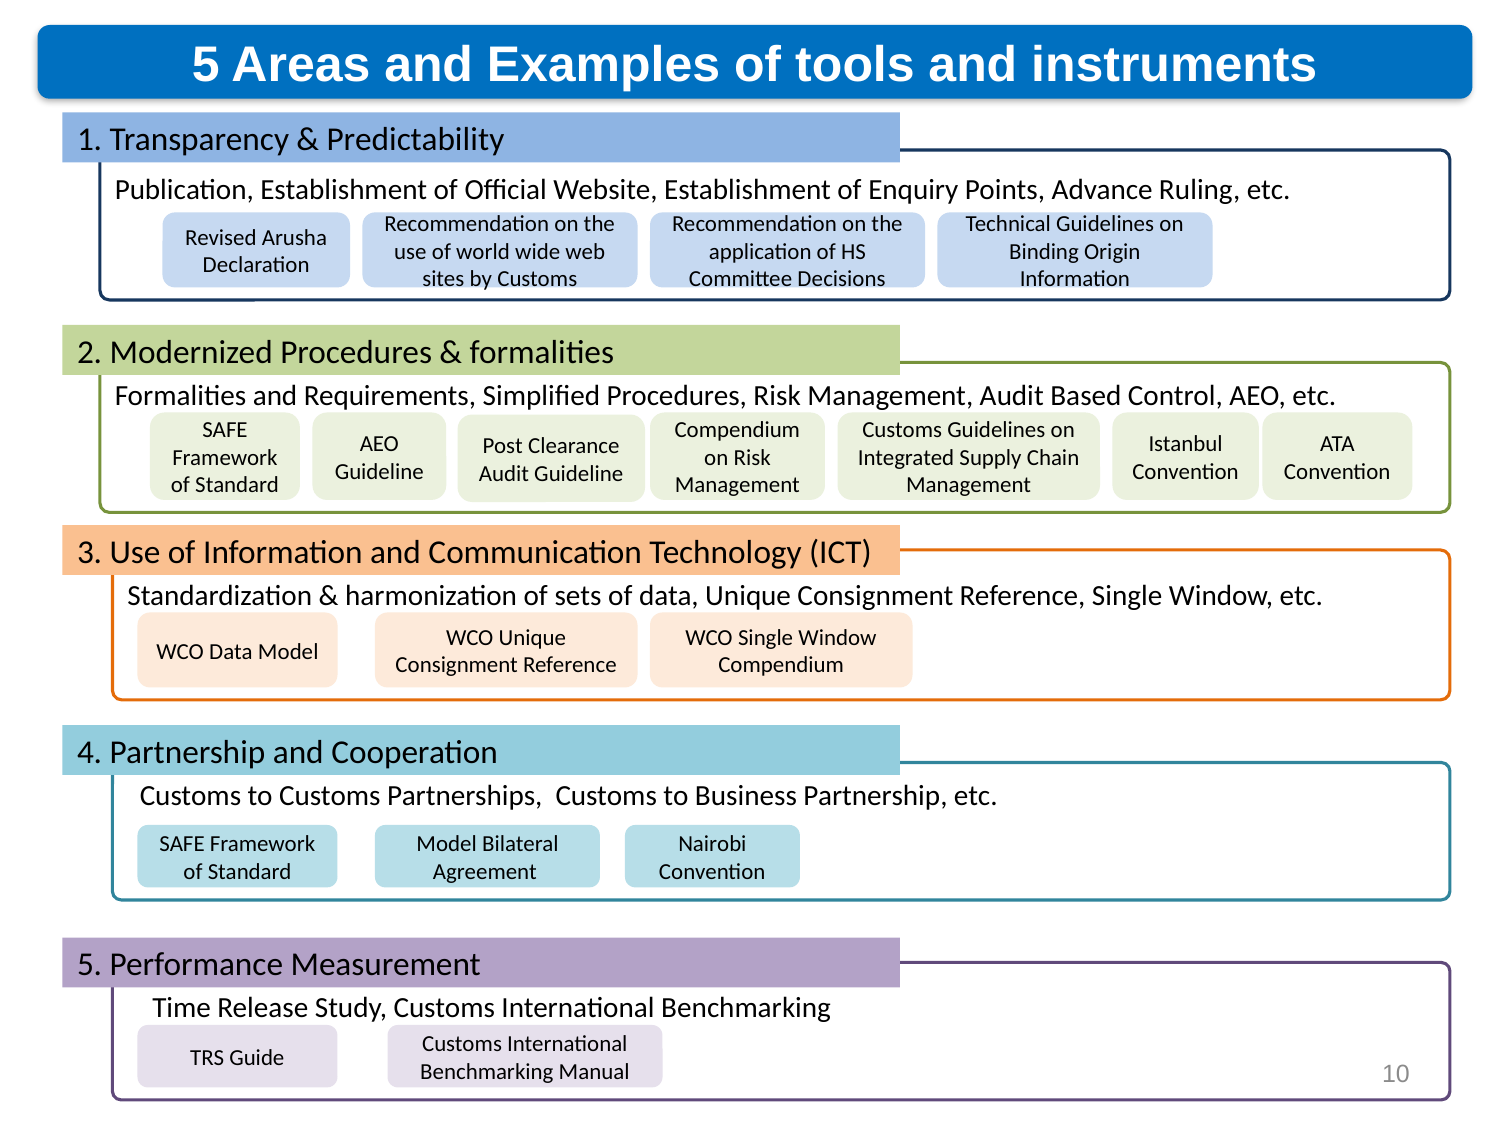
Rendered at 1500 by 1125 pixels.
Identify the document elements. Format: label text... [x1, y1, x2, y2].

slide_number 10 [1074, 1042, 1425, 1103]
text_box 2. Modernized Procedures & formalities [60, 323, 902, 377]
text_box 1. Transparency & Predictability [60, 110, 902, 165]
text_box [97, 147, 1453, 303]
text_box [110, 960, 1453, 1102]
text_box [97, 360, 1453, 515]
text_box 4. Partnership and Cooperation [60, 723, 902, 777]
text_box [110, 760, 1453, 903]
text_box [110, 547, 1453, 703]
text_box 5. Performance Measurement [60, 935, 902, 990]
text_box 3. Use of Information and Communication Technology (ICT) [60, 523, 902, 577]
text_box 5 Areas and Examples of tools and instruments [36, 24, 1474, 100]
